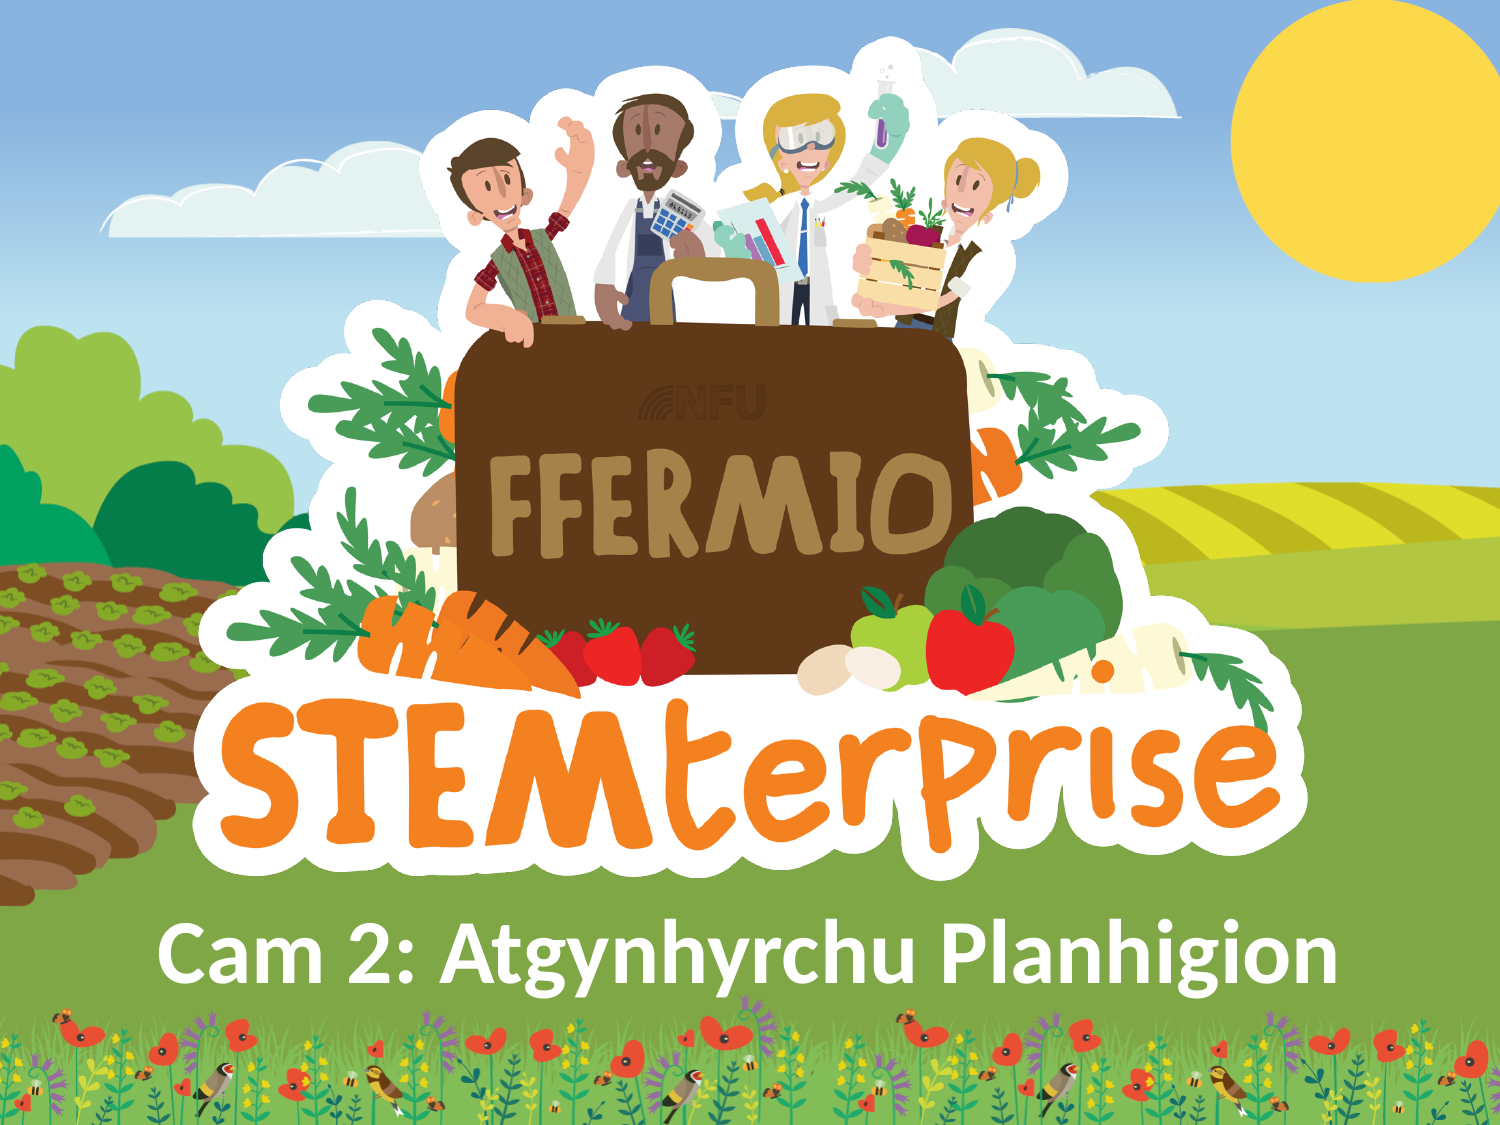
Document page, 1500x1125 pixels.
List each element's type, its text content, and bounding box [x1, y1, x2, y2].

picture [0, 0, 1500, 1125]
title Cam 2: Atgynhyrchu Planhigion [41, 857, 1459, 1035]
